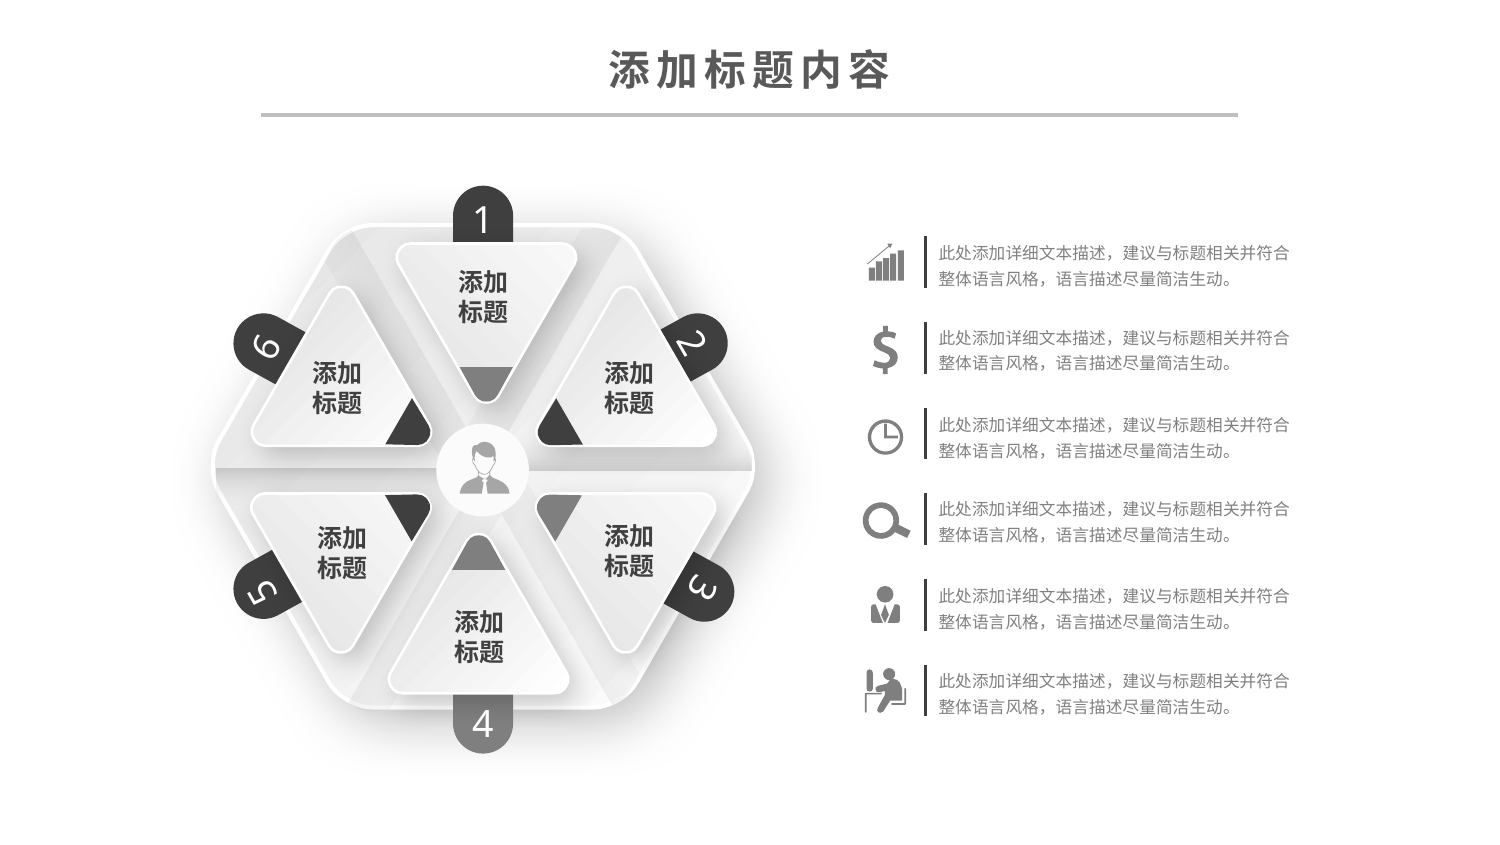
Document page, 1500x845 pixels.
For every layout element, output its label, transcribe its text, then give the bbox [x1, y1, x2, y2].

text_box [230, 463, 431, 650]
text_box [526, 450, 737, 647]
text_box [867, 419, 904, 455]
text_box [435, 411, 531, 532]
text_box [536, 286, 730, 457]
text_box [870, 585, 901, 624]
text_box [864, 667, 907, 714]
text_box [873, 325, 898, 375]
text_box 此处添加详细文本描述，建议与标题相关并符合整体语言风格，语言描述尽量简洁生动。 [927, 402, 1306, 467]
text_box [862, 502, 911, 539]
text_box 此处添加详细文本描述，建议与标题相关并符合整体语言风格，语言描述尽量简洁生动。 [927, 487, 1306, 551]
text_box 此处添加详细文本描述，建议与标题相关并符合整体语言风格，语言描述尽量简洁生动。 [927, 315, 1306, 379]
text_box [866, 243, 904, 281]
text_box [231, 286, 432, 457]
text_box 此处添加详细文本描述，建议与标题相关并符合整体语言风格，语言描述尽量简洁生动。 [927, 574, 1306, 638]
text_box 此处添加详细文本描述，建议与标题相关并符合整体语言风格，语言描述尽量简洁生动。 [927, 231, 1306, 295]
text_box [210, 209, 383, 729]
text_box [388, 534, 569, 754]
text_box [387, 185, 548, 402]
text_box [552, 209, 756, 729]
text_box 此处添加详细文本描述，建议与标题相关并符合整体语言风格，语言描述尽量简洁生动。 [927, 659, 1306, 723]
